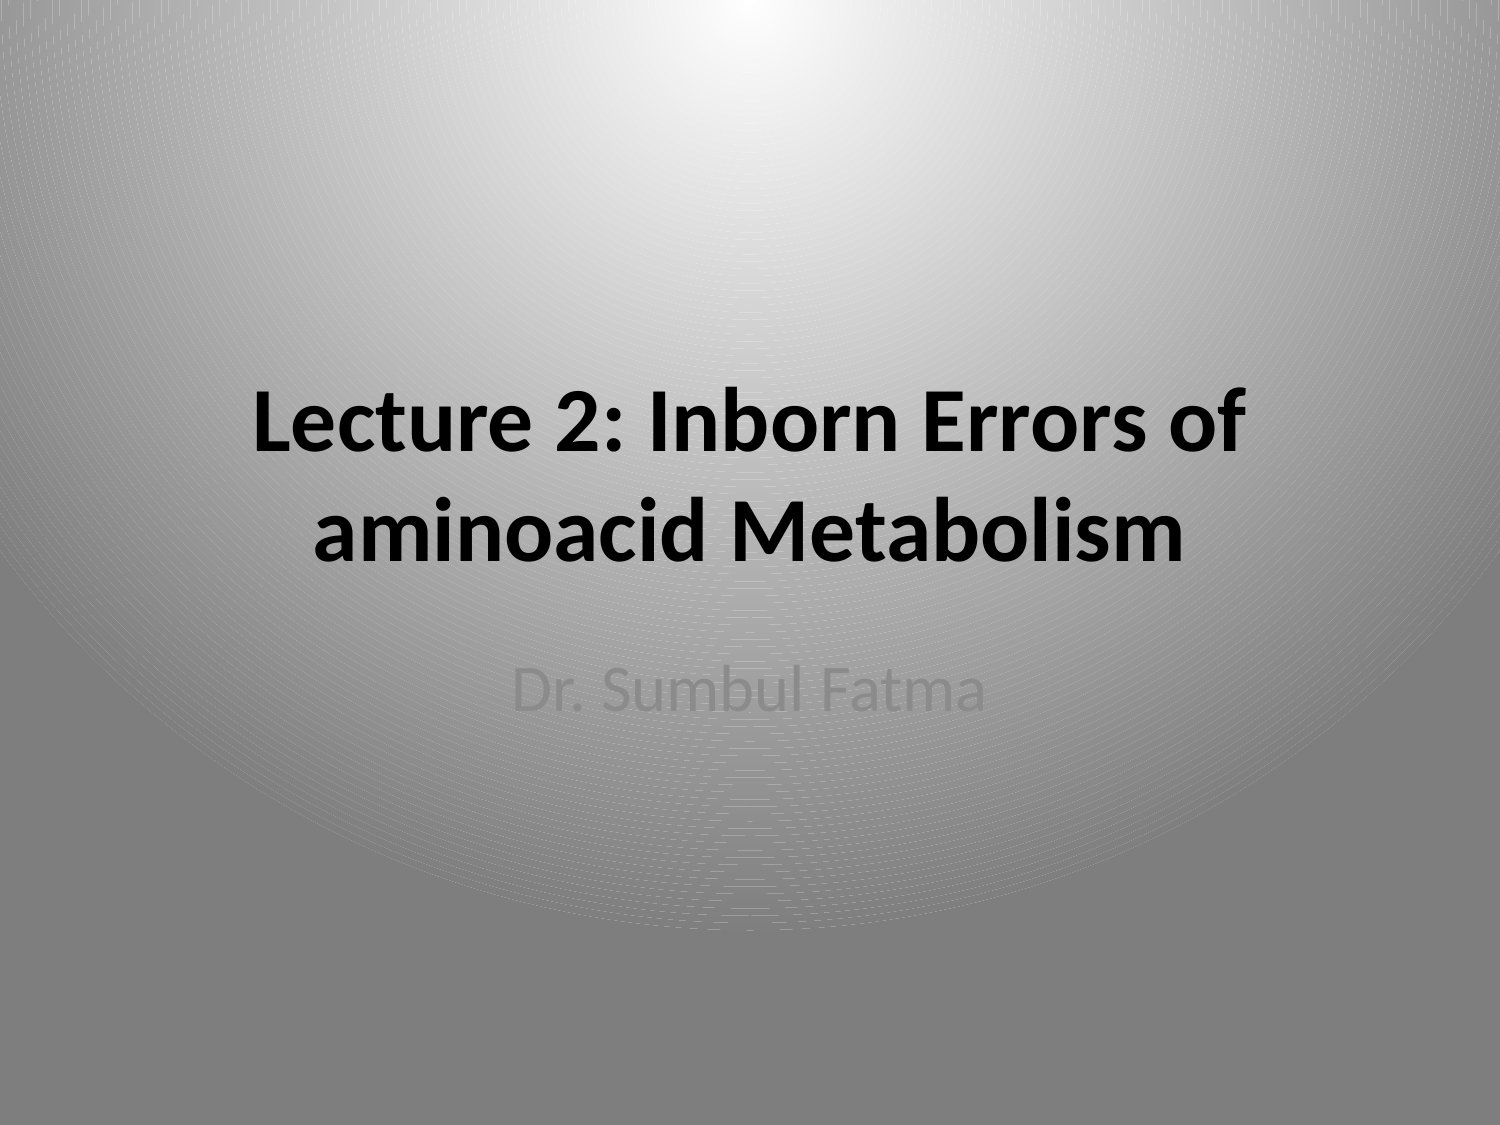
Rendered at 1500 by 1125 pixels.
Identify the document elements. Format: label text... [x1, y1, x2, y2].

title Lecture 2: Inborn Errors of aminoacid Metabolism [112, 349, 1388, 591]
subtitle Dr. Sumbul Fatma [225, 637, 1275, 925]
